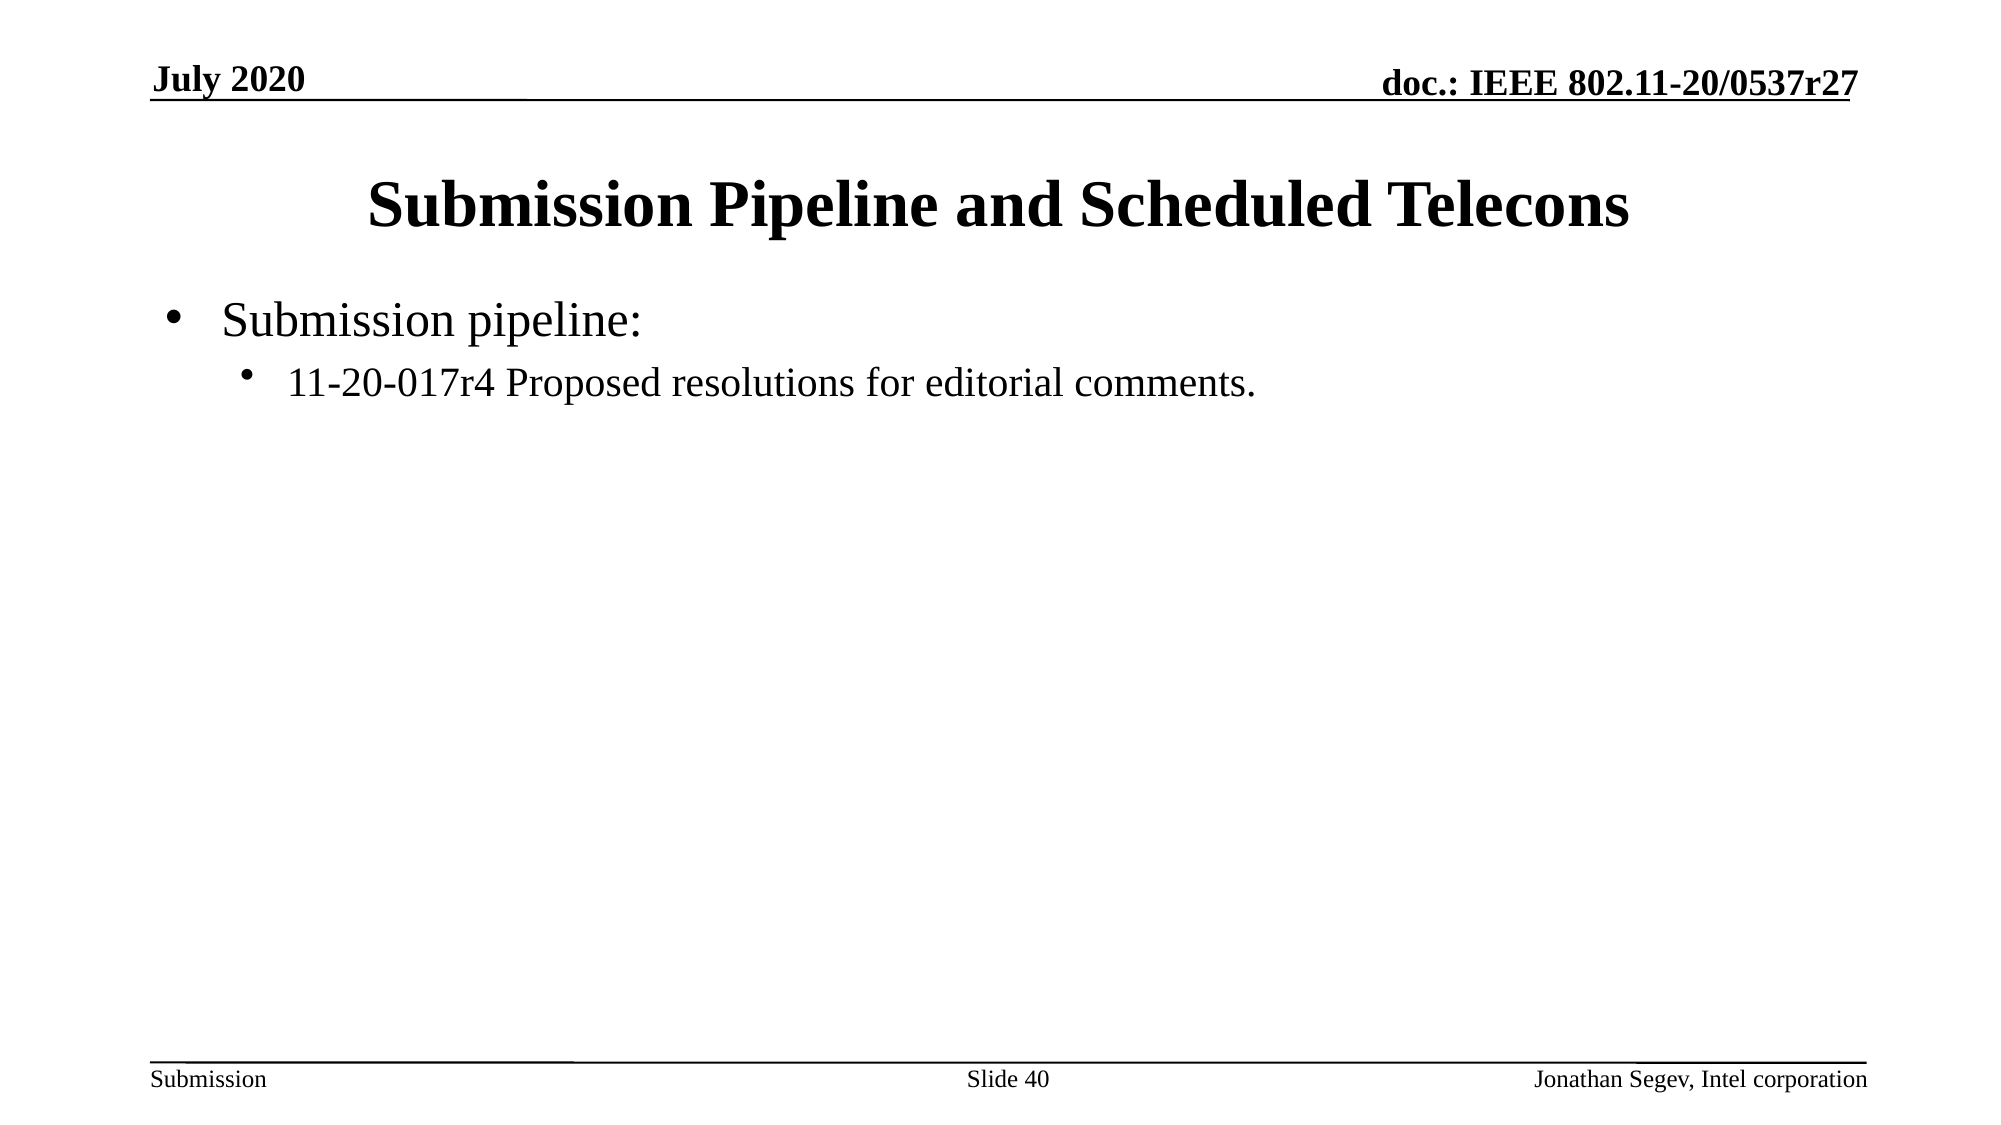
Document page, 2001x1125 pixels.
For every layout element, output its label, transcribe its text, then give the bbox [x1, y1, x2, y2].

slide_number Slide 40 [950, 1061, 1067, 1123]
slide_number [152, 54, 563, 100]
list Submission pipeline: 11-20-017r4 Proposed resolutions for editorial comments. [149, 278, 1850, 670]
title Submission Pipeline and Scheduled Telecons [149, 112, 1850, 278]
footer Jonathan Segev, Intel corporation [1171, 1061, 1869, 1093]
